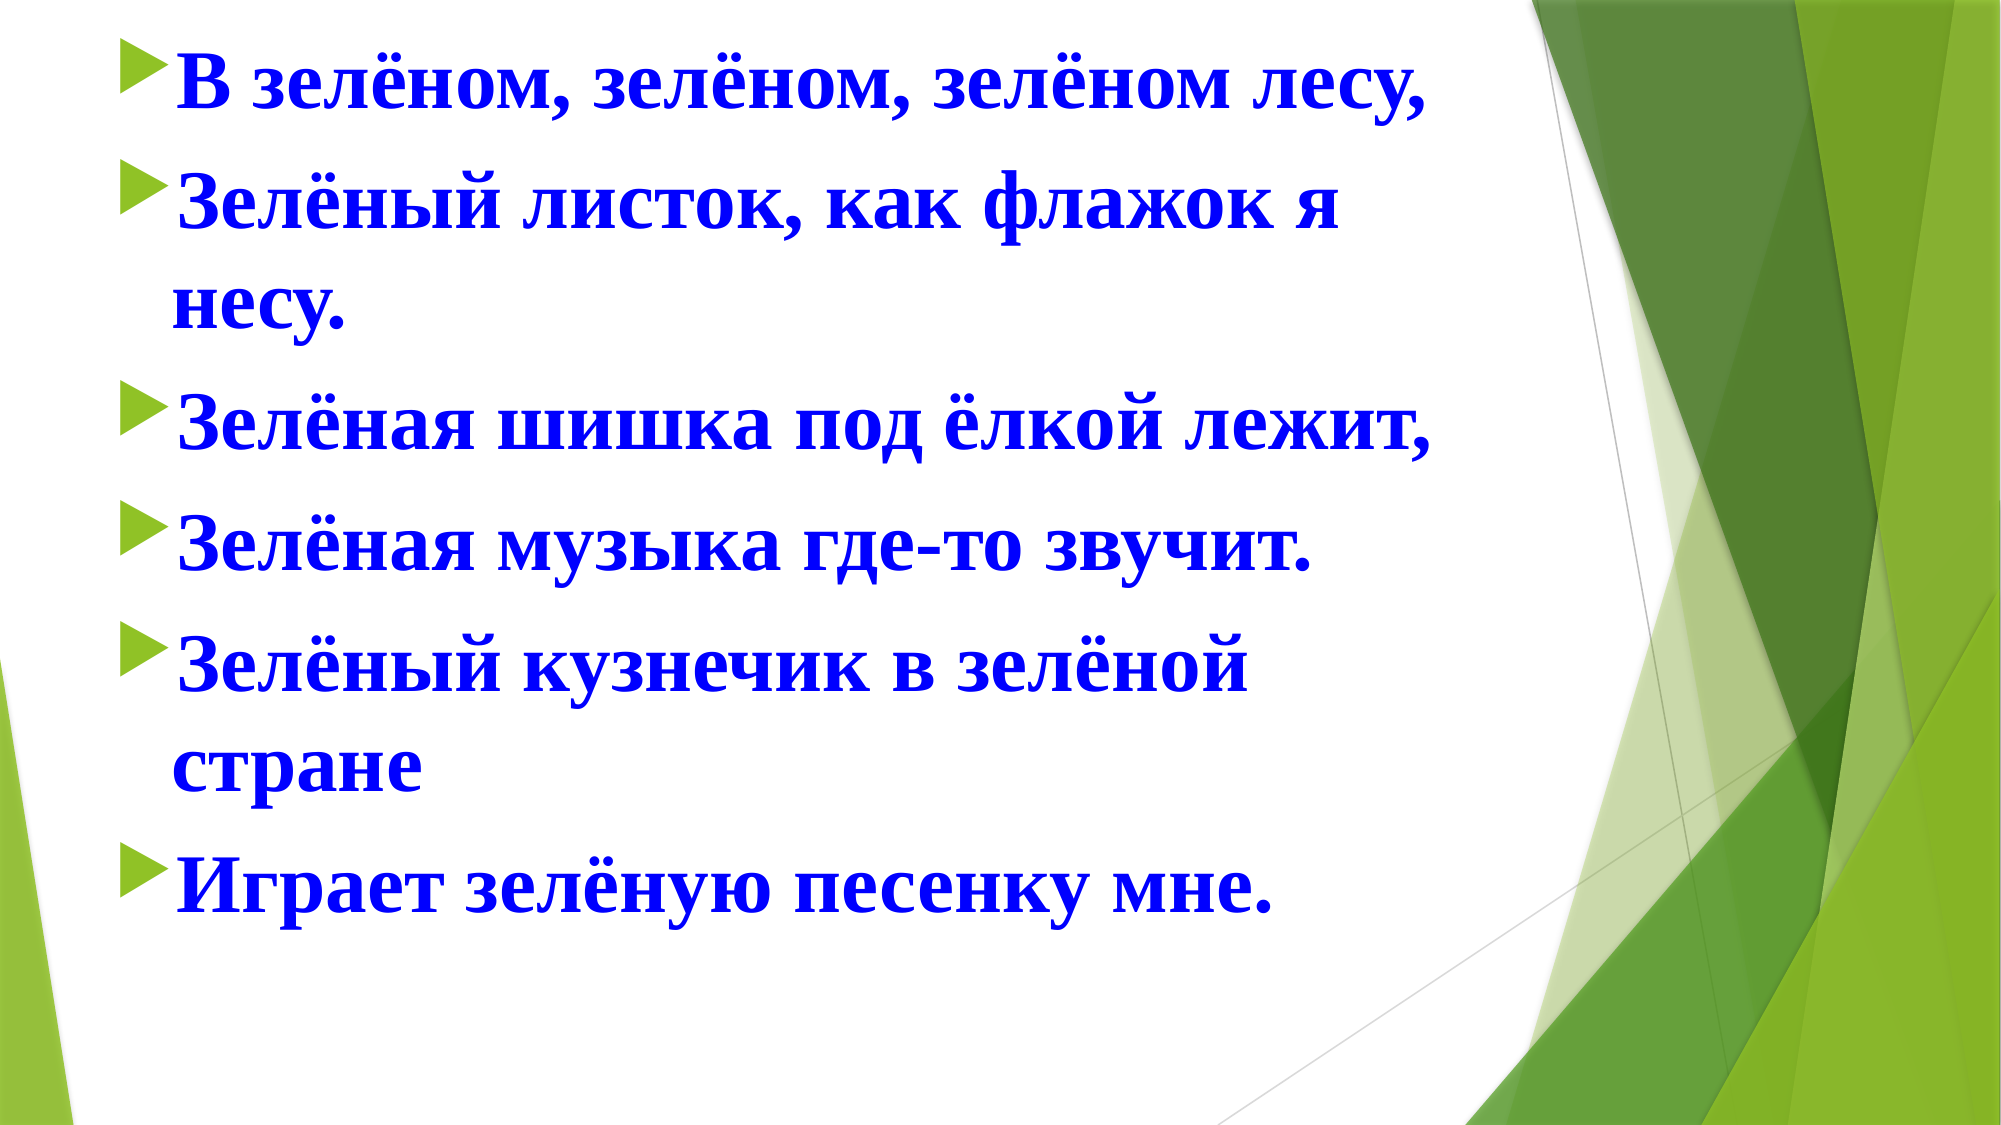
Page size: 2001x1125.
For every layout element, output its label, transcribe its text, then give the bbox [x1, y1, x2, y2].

list В зелёном, зелёном, зелёном лесу, Зелёный листок, как флажок я несу. Зелёная шишка под ёлкой лежит, Зелёная музыка где-то звучит. Зелёный кузнечик в зелёной стране Играет зелёную песенку мне. [99, 17, 1522, 991]
